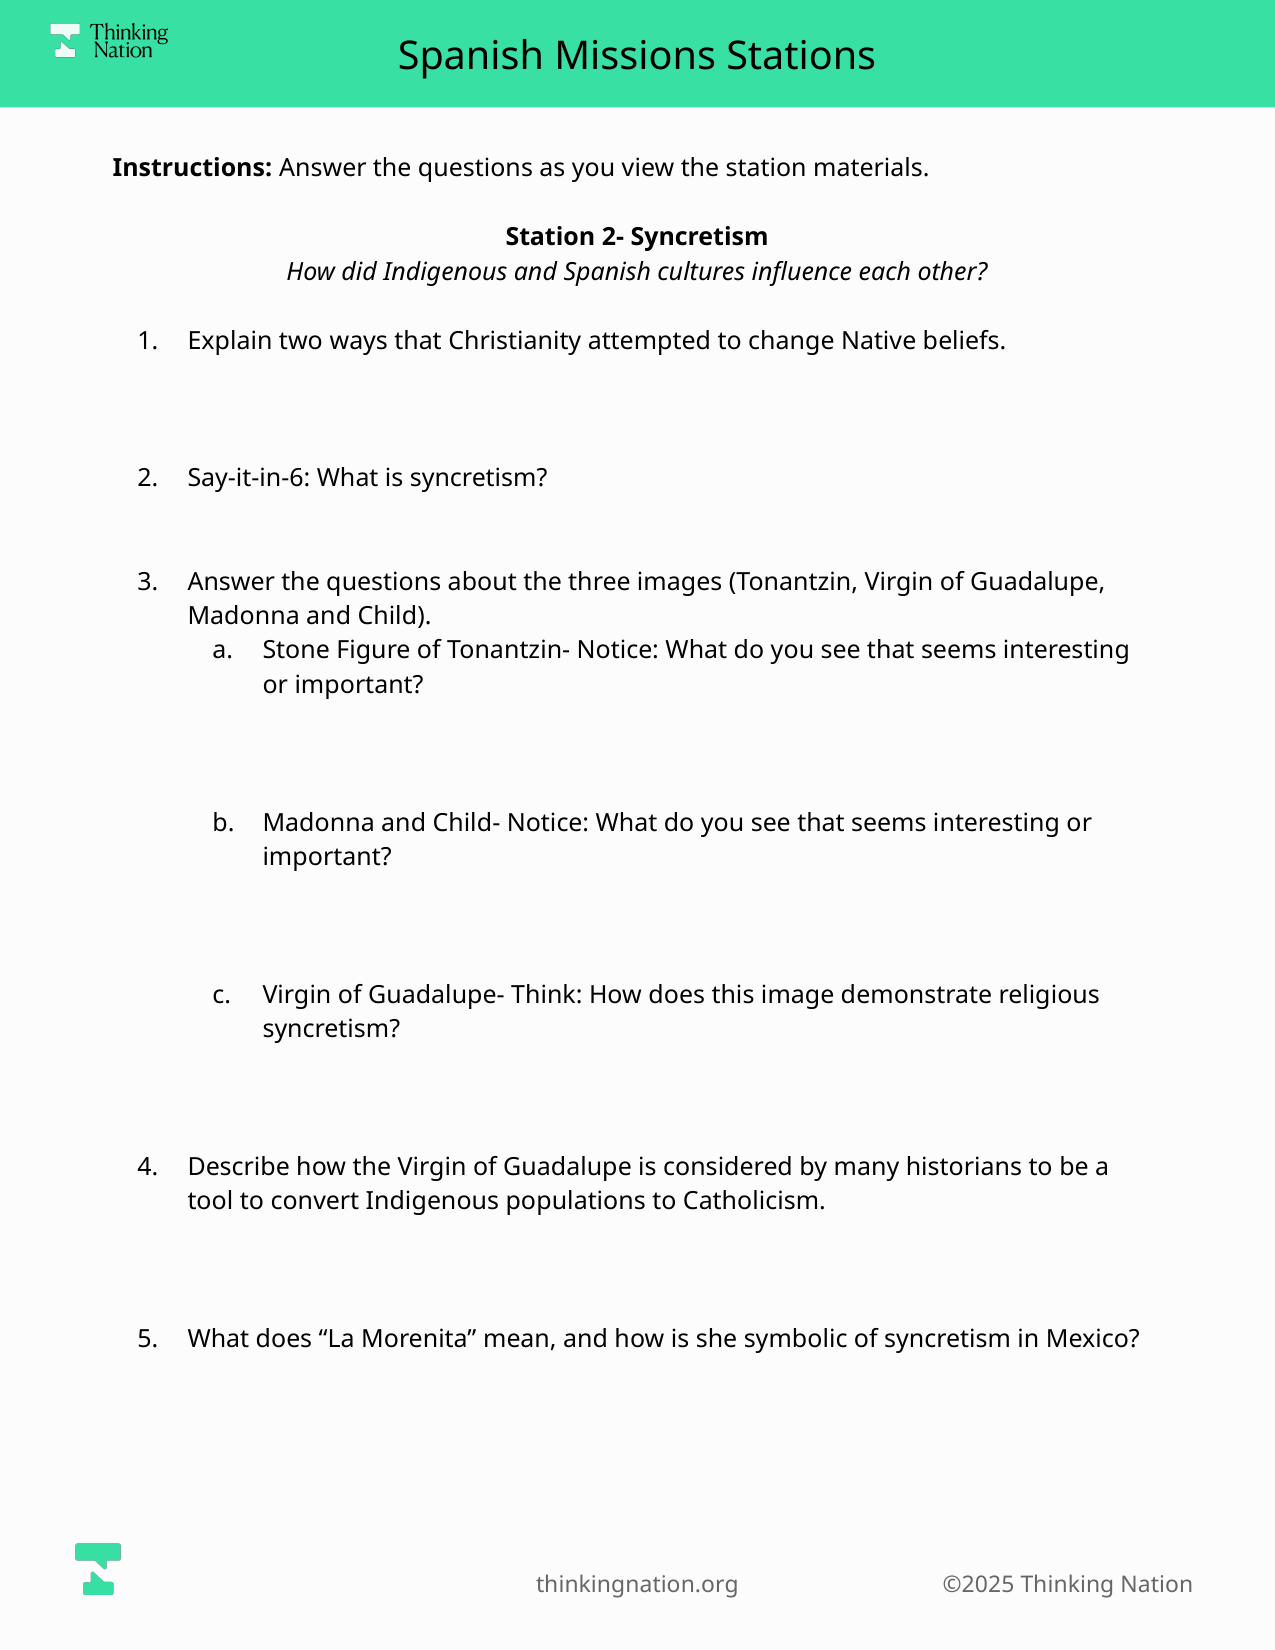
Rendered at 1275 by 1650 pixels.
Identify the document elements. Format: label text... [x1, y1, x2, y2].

text_box ©2025 Thinking Nation [907, 1553, 1210, 1605]
text_box Spanish Missions Stations [0, 0, 1275, 108]
picture [62, 1533, 134, 1605]
text_box thinkingnation.org [486, 1553, 789, 1605]
text_box Instructions: Answer the questions as you view the station materials. Station 2- Syncretism How did Indigenous and Spanish cultures influence each other? Explain two ways that Christianity attempted to change Native beliefs. Say-it-in-6: What is syncretism? Answer the questions about the three images (Tonantzin, Virgin of Guadalupe, Madonna and Child). Stone Figure of Tonantzin- Notice: What do you see that seems interesting or important? Madonna and Child- Notice: What do you see that seems interesting or important? Virgin of Guadalupe- Think: How does this image demonstrate religious syncretism? Describe how the Virgin of Guadalupe is considered by many historians to be a tool to convert Indigenous populations to Catholicism. What does “La Morenita” mean, and how is she symbolic of syncretism in Mexico? [97, 132, 1178, 1402]
picture [36, 12, 172, 69]
